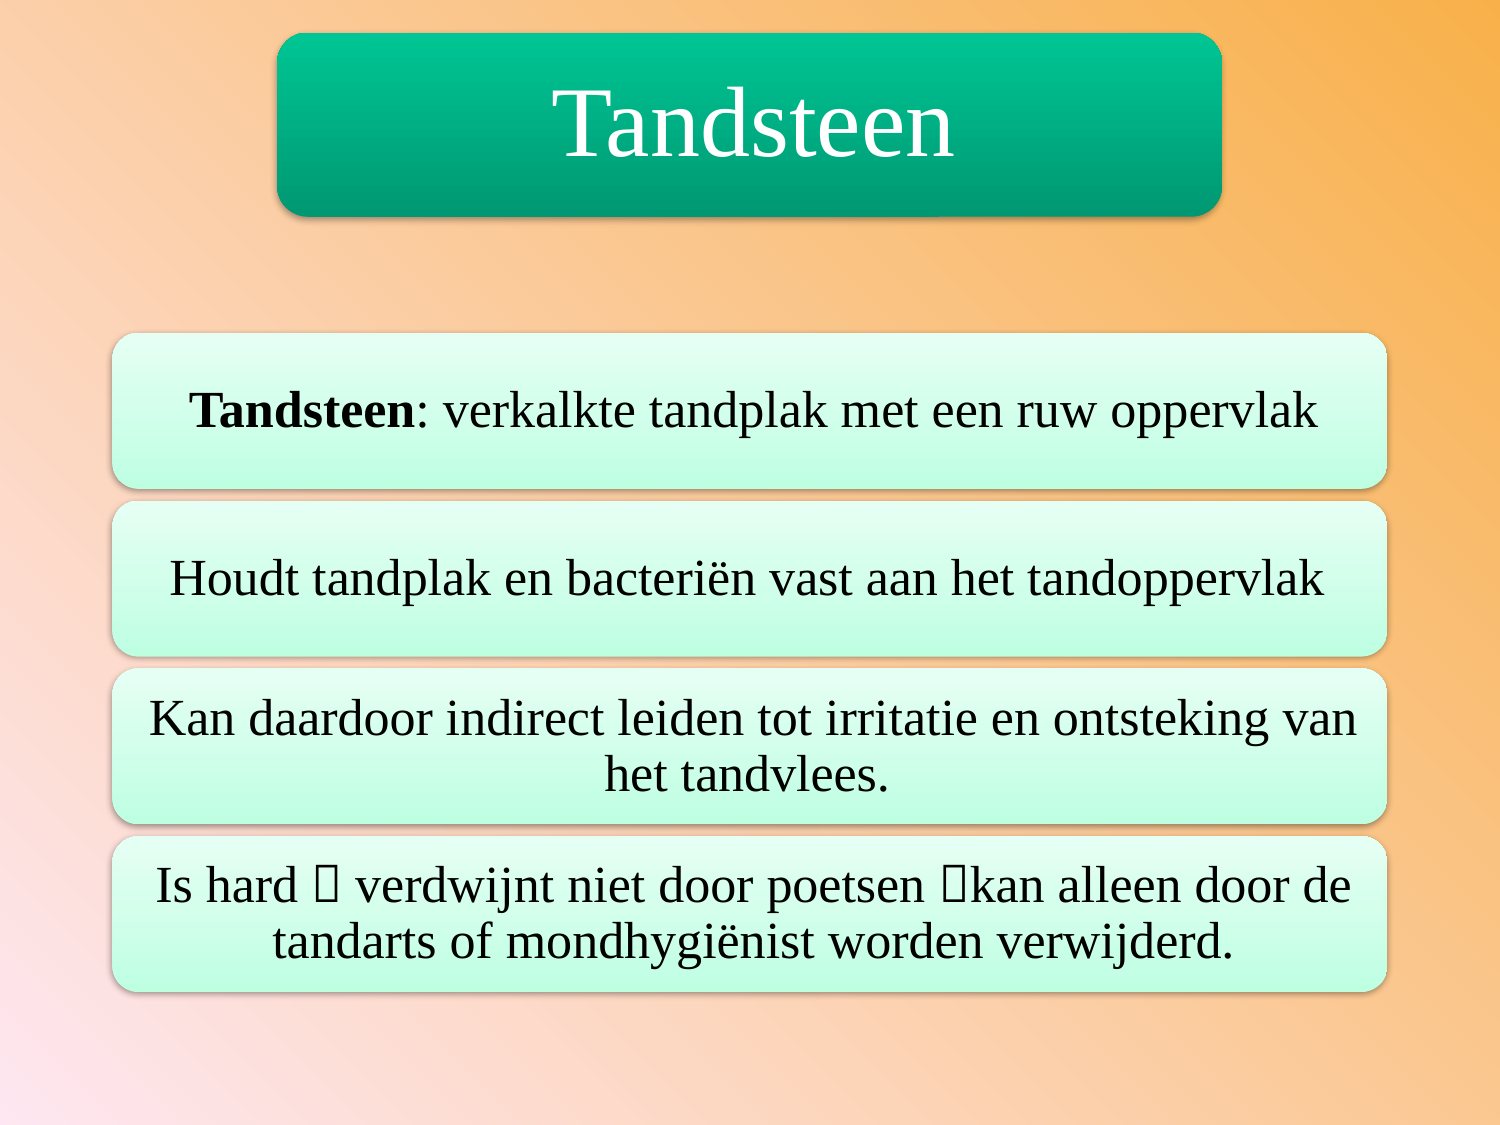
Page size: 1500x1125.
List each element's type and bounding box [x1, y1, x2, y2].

list [112, 324, 1388, 1001]
text_box [111, 30, 1388, 219]
